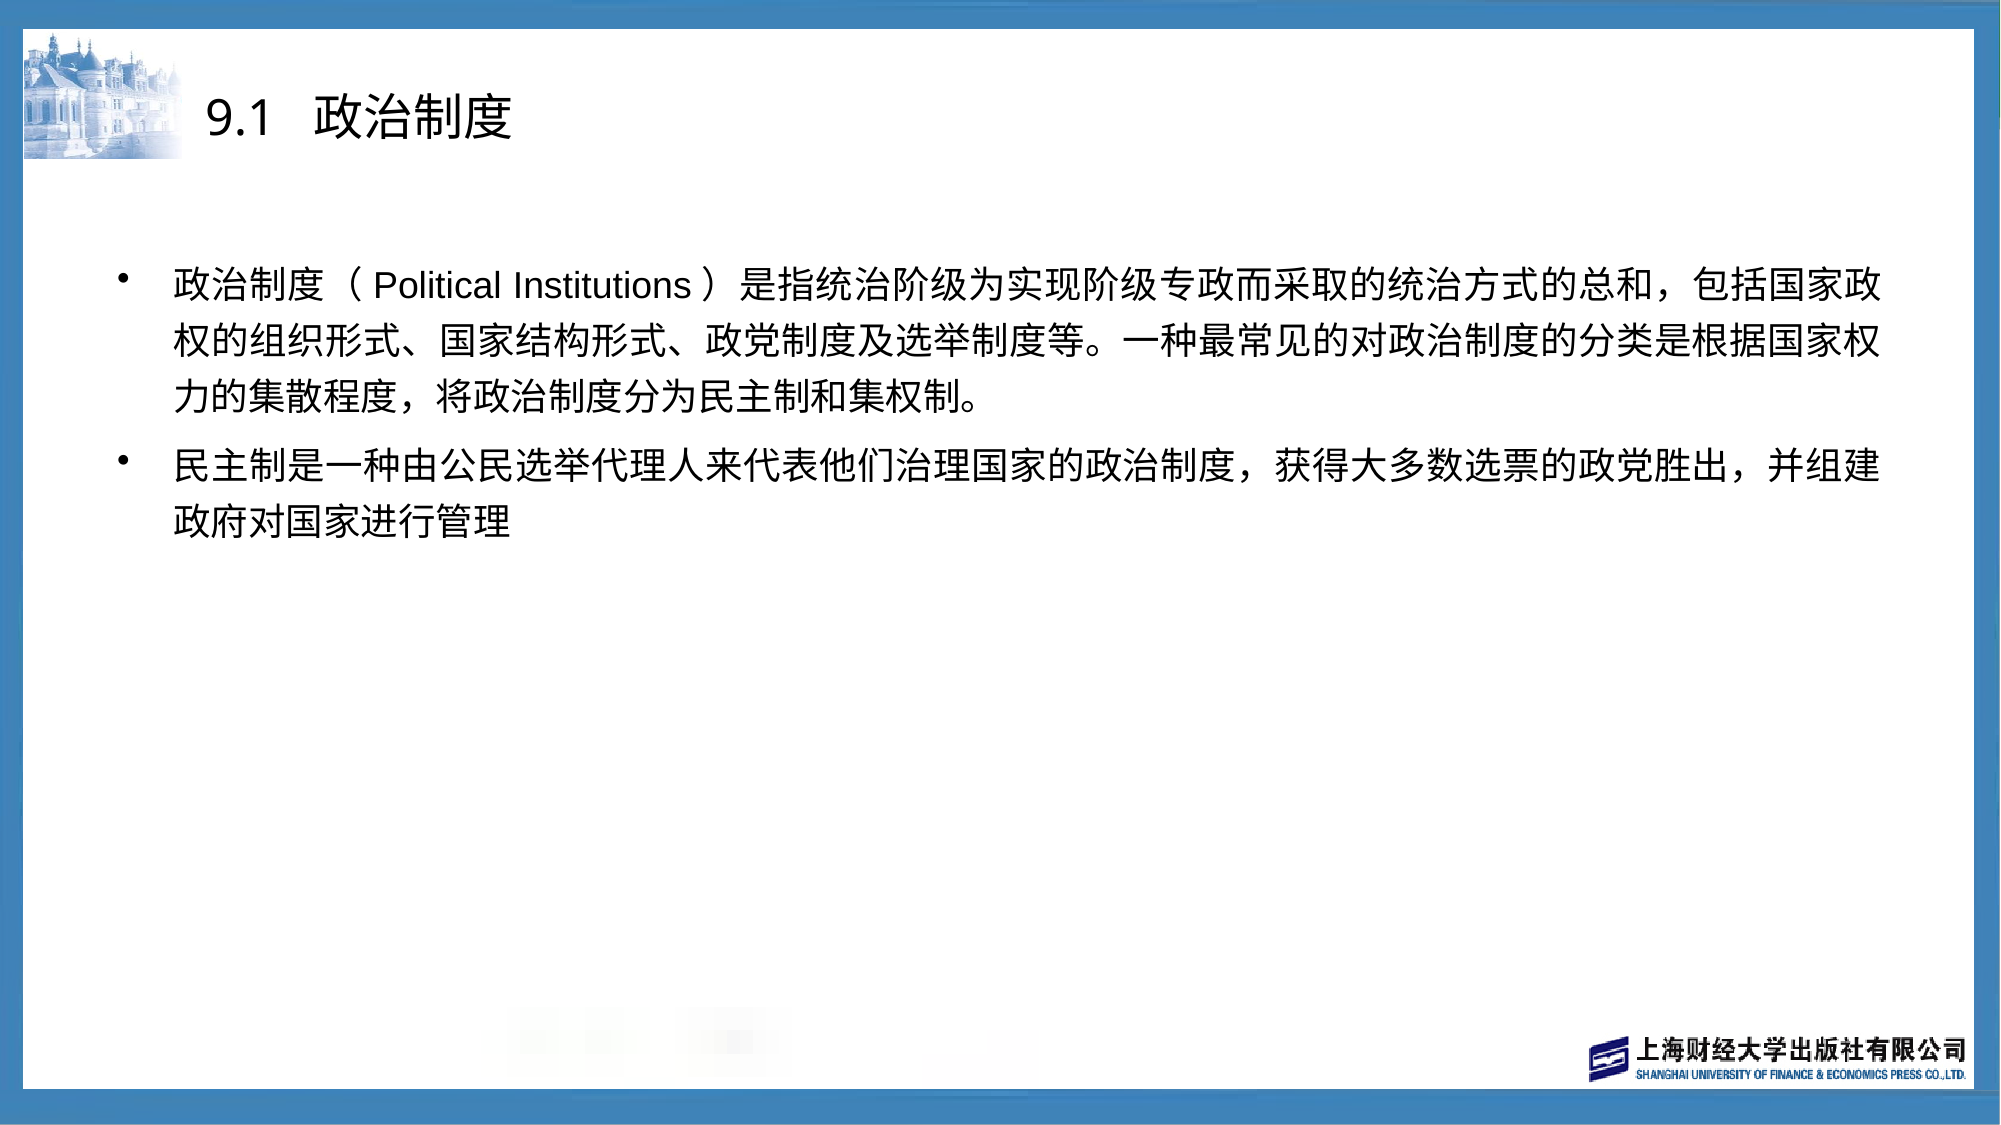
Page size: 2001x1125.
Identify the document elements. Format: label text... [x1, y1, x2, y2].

list 政治制度（Political Institutions）是指统治阶级为实现阶级专政而采取的统治方式的总和，包括国家政权的组织形式、国家结构形式、政党制度及选举制度等。一种最常见的对政治制度的分类是根据国家权力的集散程度，将政治制度分为民主制和集权制。 民主制是一种由公民选举代理人来代表他们治理国家的政治制度，获得大多数选票的政党胜出，并组建政府对国家进行管理 [102, 241, 1898, 1065]
picture [0, 0, 2001, 1125]
title 9.1 政治制度 [190, 64, 1547, 168]
